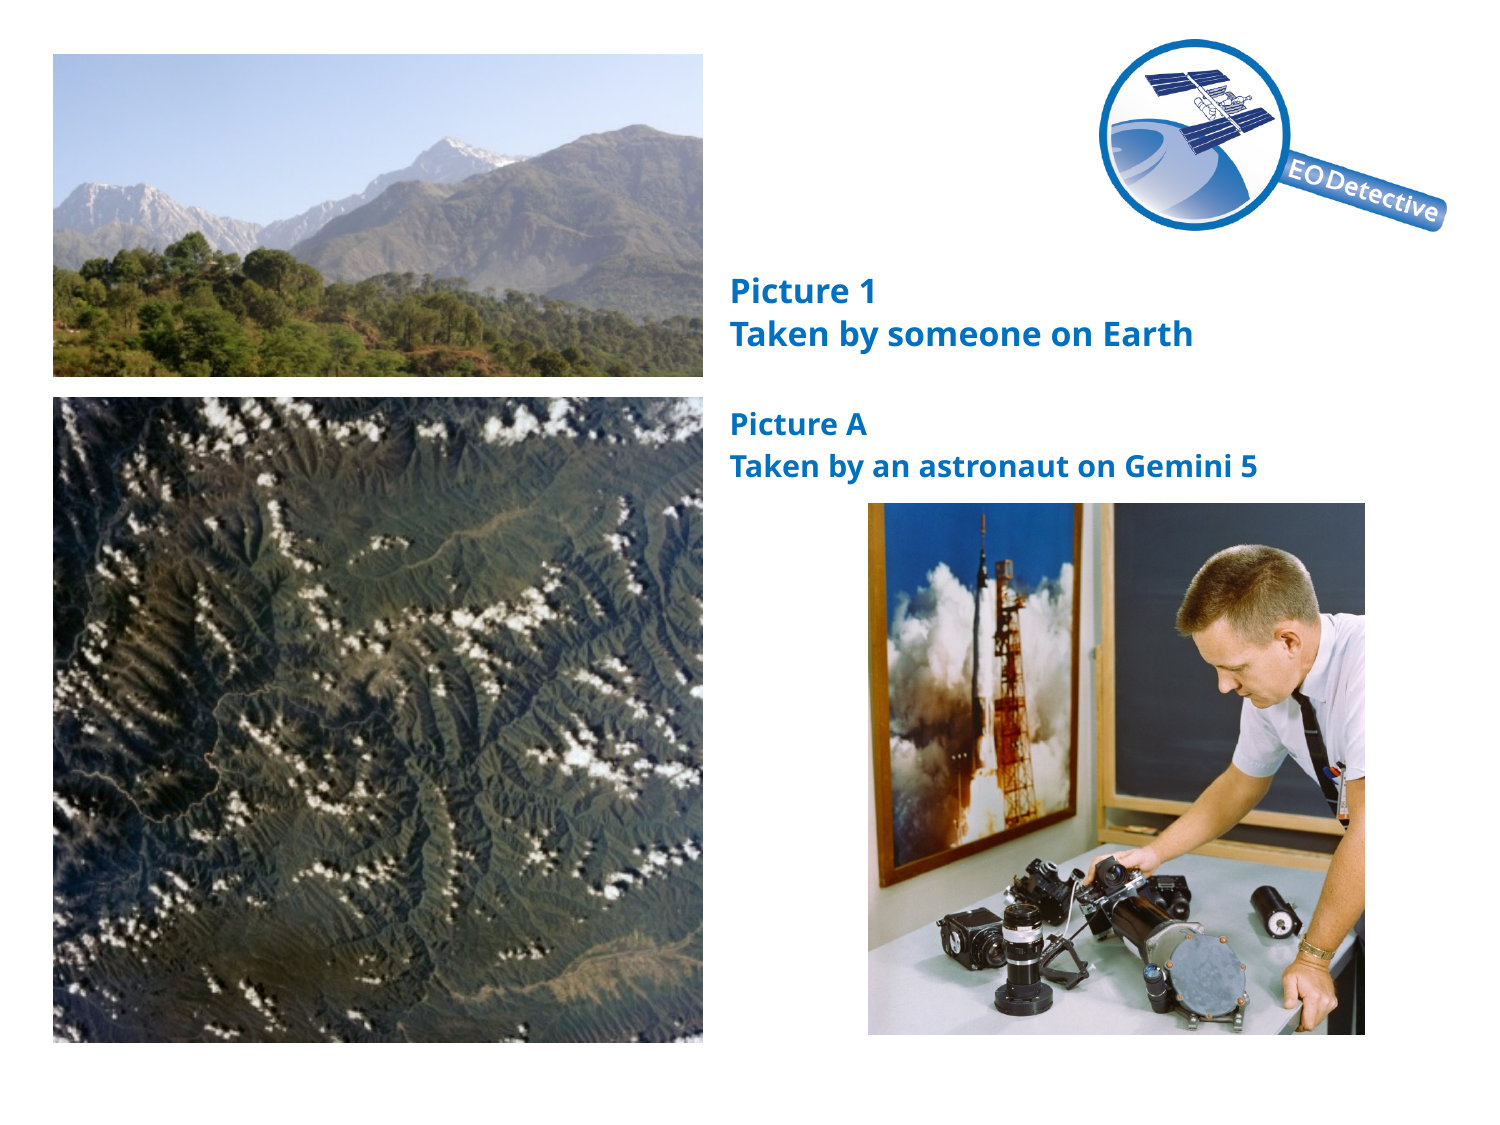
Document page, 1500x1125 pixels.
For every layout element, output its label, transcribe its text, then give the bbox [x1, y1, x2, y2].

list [52, 53, 704, 377]
picture [1099, 39, 1447, 232]
picture [867, 502, 1365, 1035]
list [52, 396, 704, 1044]
list Picture 1 Taken by someone on Earth [715, 267, 1261, 362]
list Picture A Taken by an astronaut on Gemini 5 [715, 397, 1329, 492]
